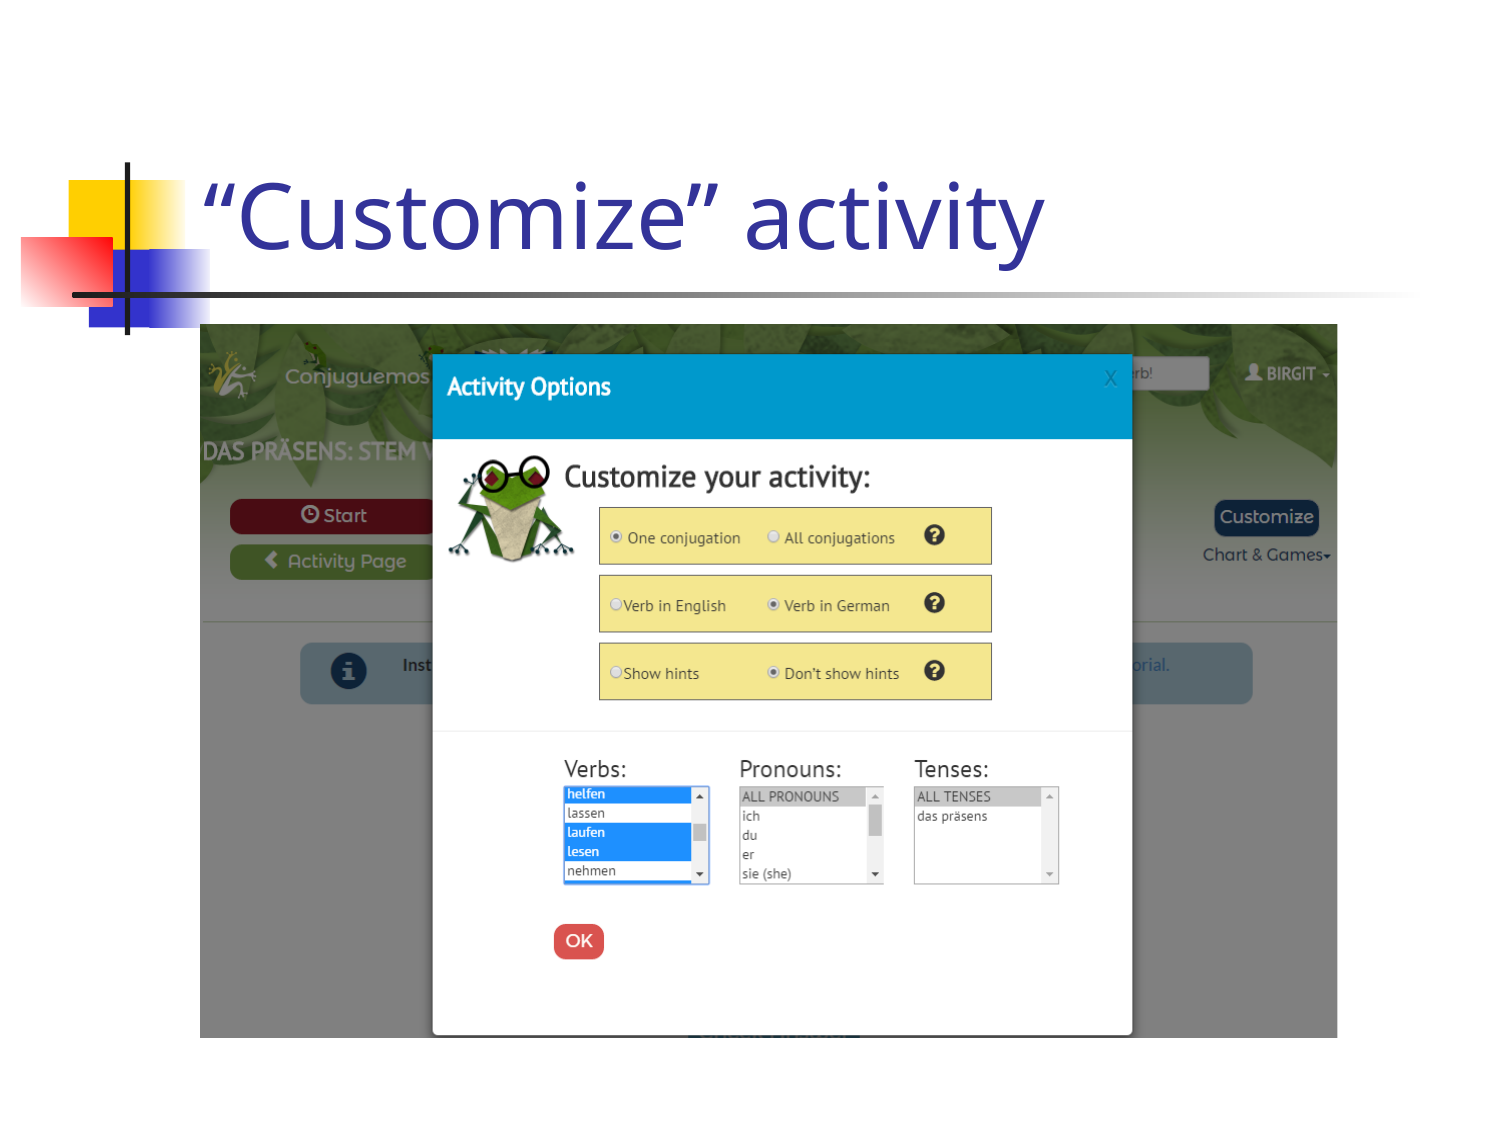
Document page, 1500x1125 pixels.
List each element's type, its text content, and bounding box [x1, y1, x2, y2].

title “Customize” activity [188, 34, 1468, 276]
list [199, 324, 1338, 1038]
